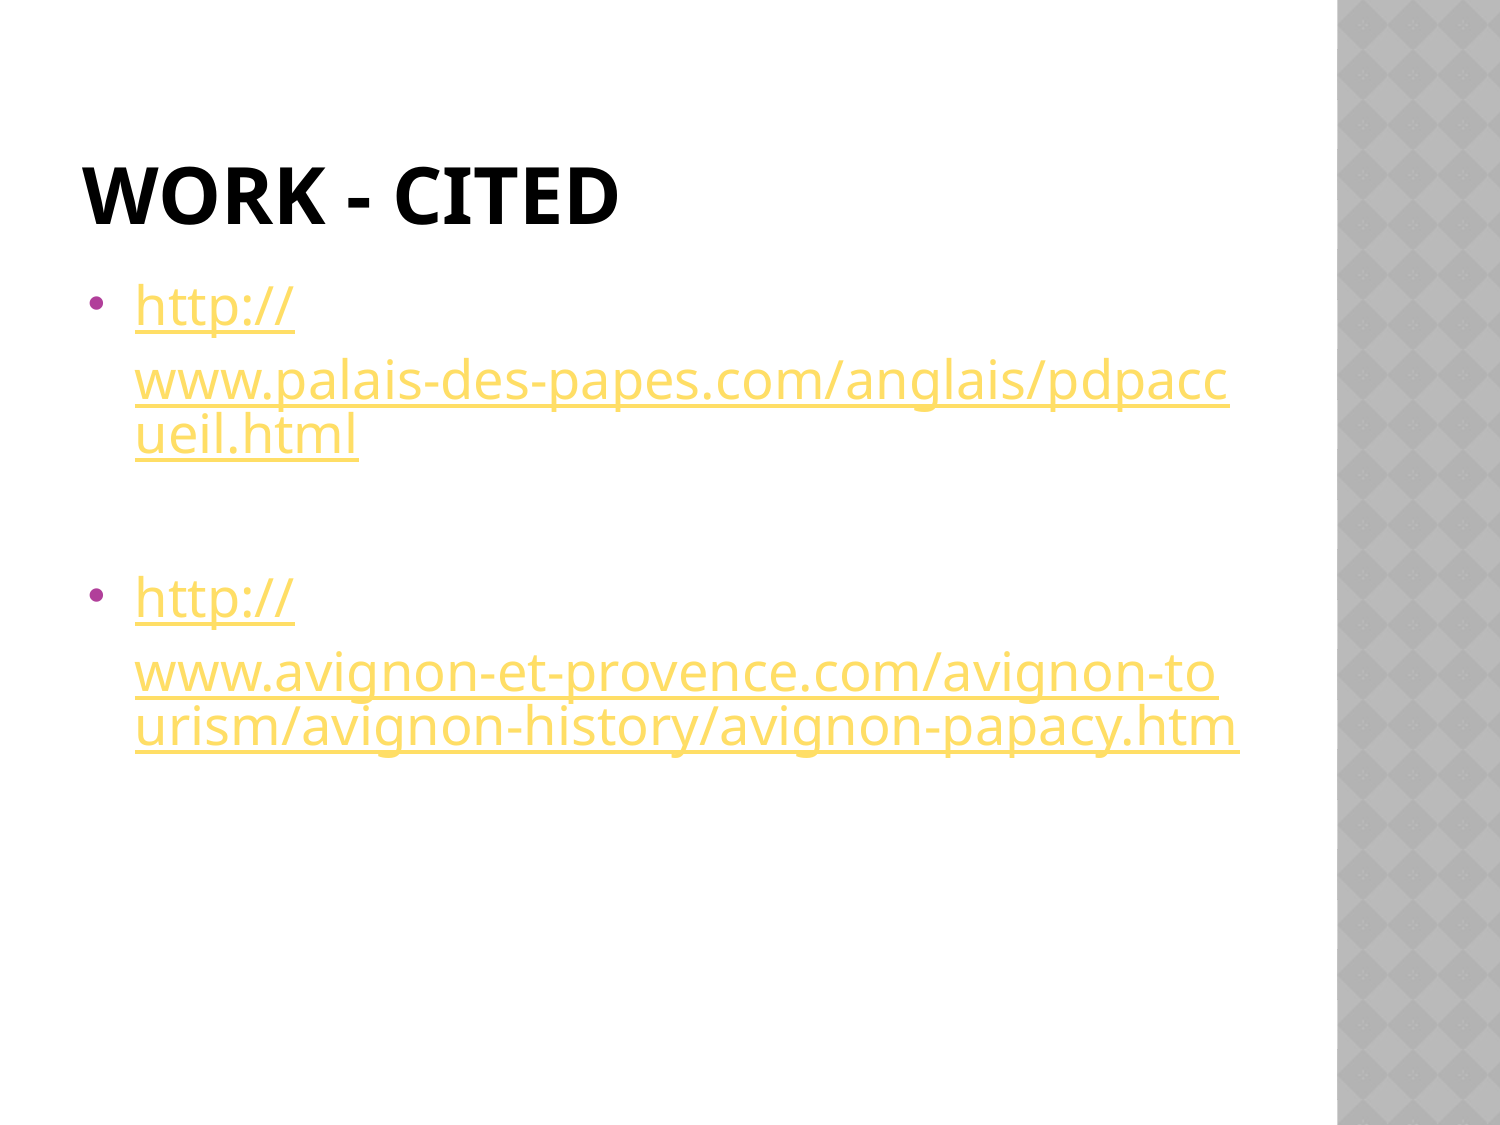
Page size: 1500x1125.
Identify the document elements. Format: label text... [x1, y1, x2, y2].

title Work - Cited [75, 52, 1263, 240]
list http://www.palais-des-papes.com/anglais/pdpaccueil.html http://www.avignon-et-provence.com/avignon-tourism/avignon-history/avignon-papacy.htm [75, 264, 1263, 1059]
